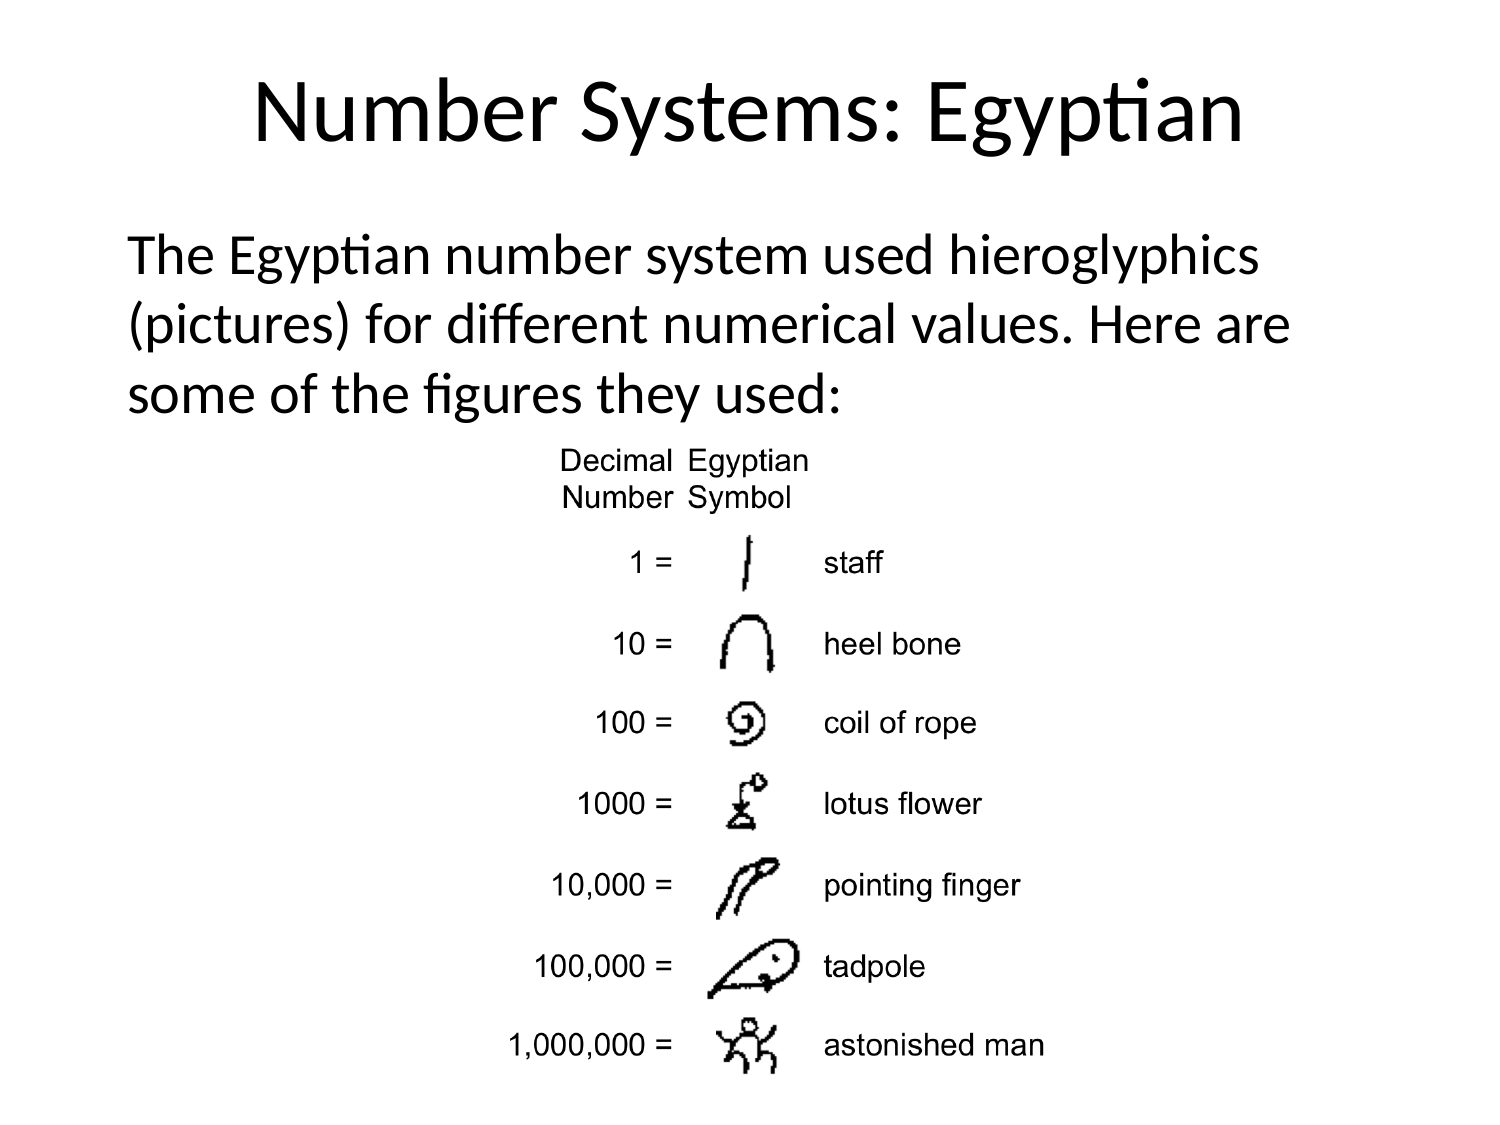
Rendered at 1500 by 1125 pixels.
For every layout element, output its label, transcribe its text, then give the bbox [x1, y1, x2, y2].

text_box The Egyptian number system used hieroglyphics (pictures) for different numerical values. Here are some of the figures they used: [112, 208, 1414, 478]
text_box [150, 434, 1402, 1125]
title Number Systems: Egyptian [112, 0, 1388, 208]
